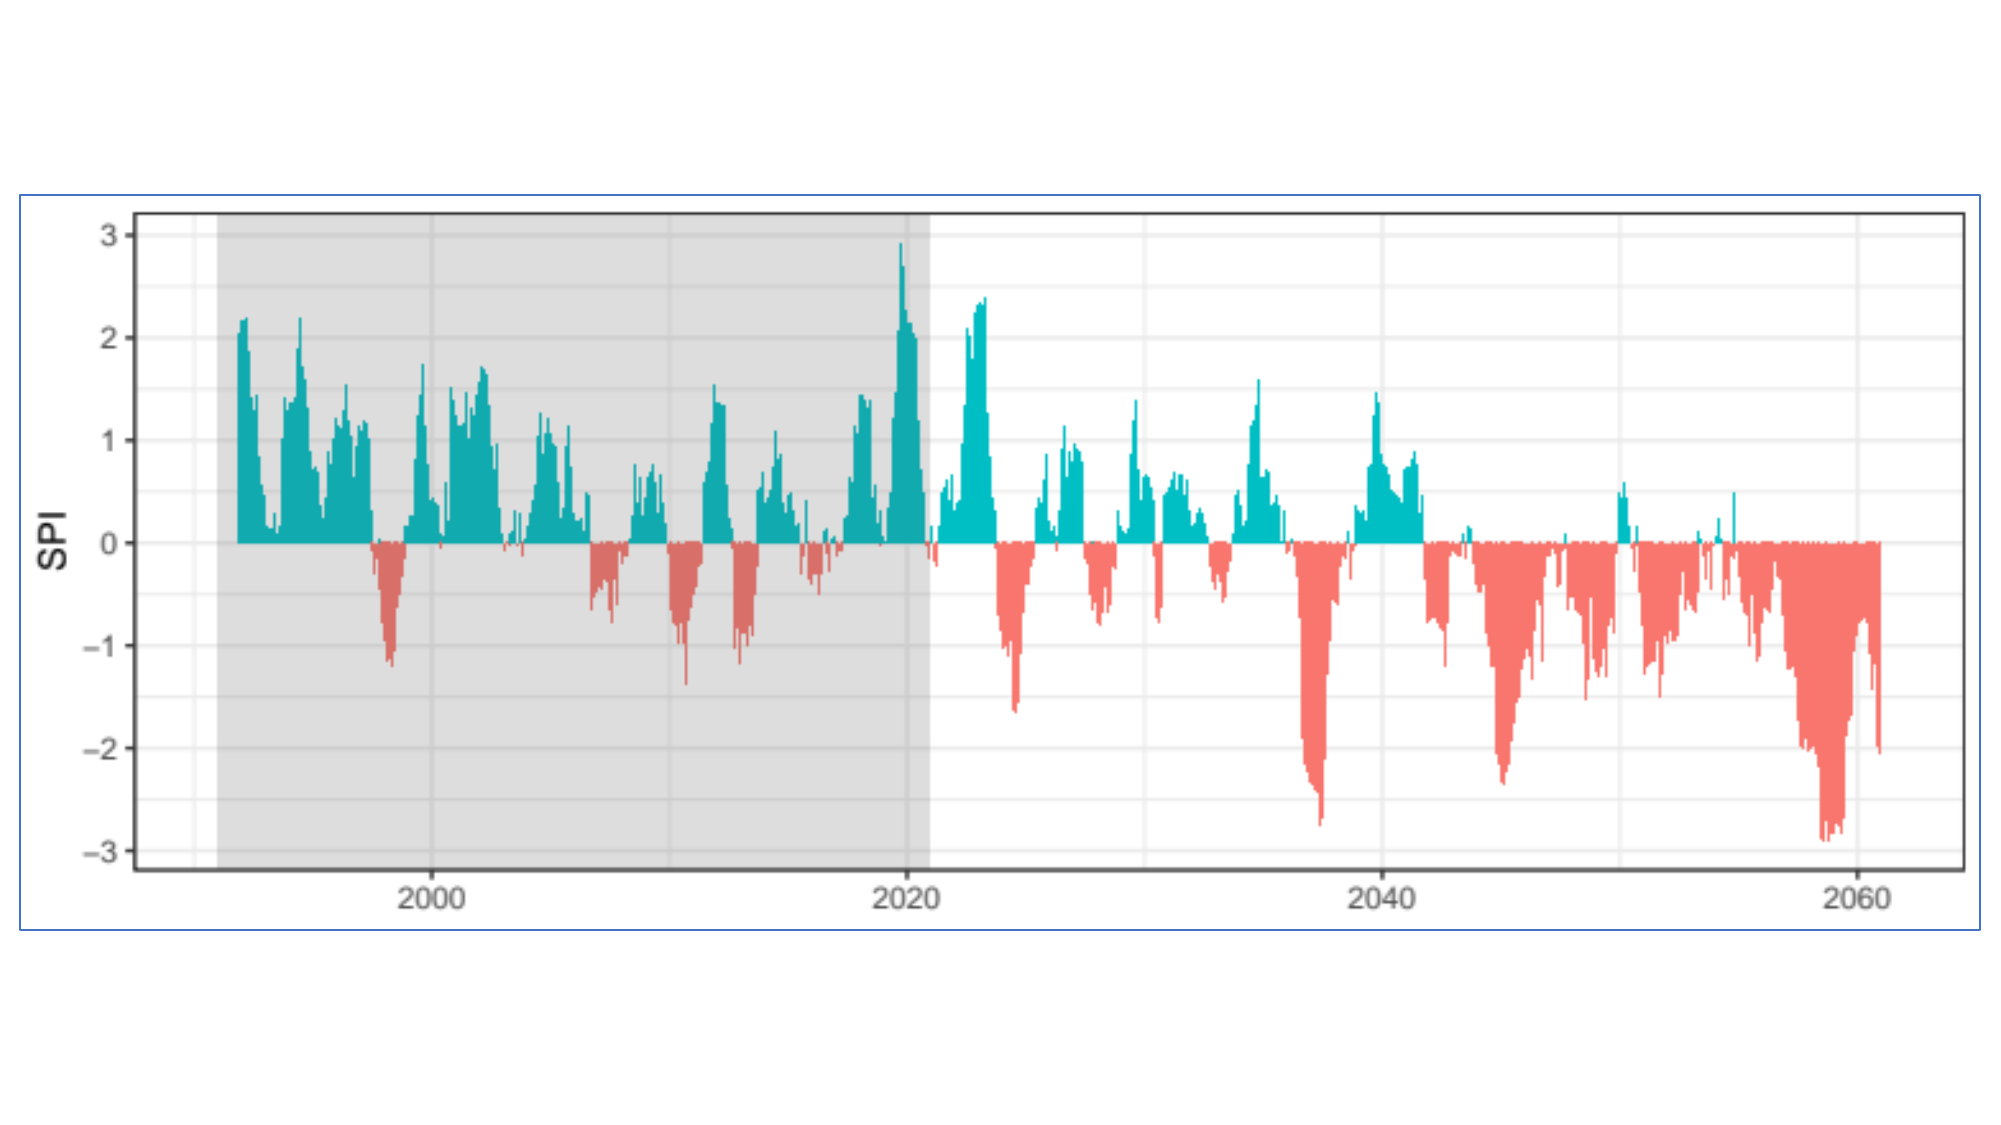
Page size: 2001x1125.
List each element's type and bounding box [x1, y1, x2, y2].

picture [21, 195, 1979, 930]
